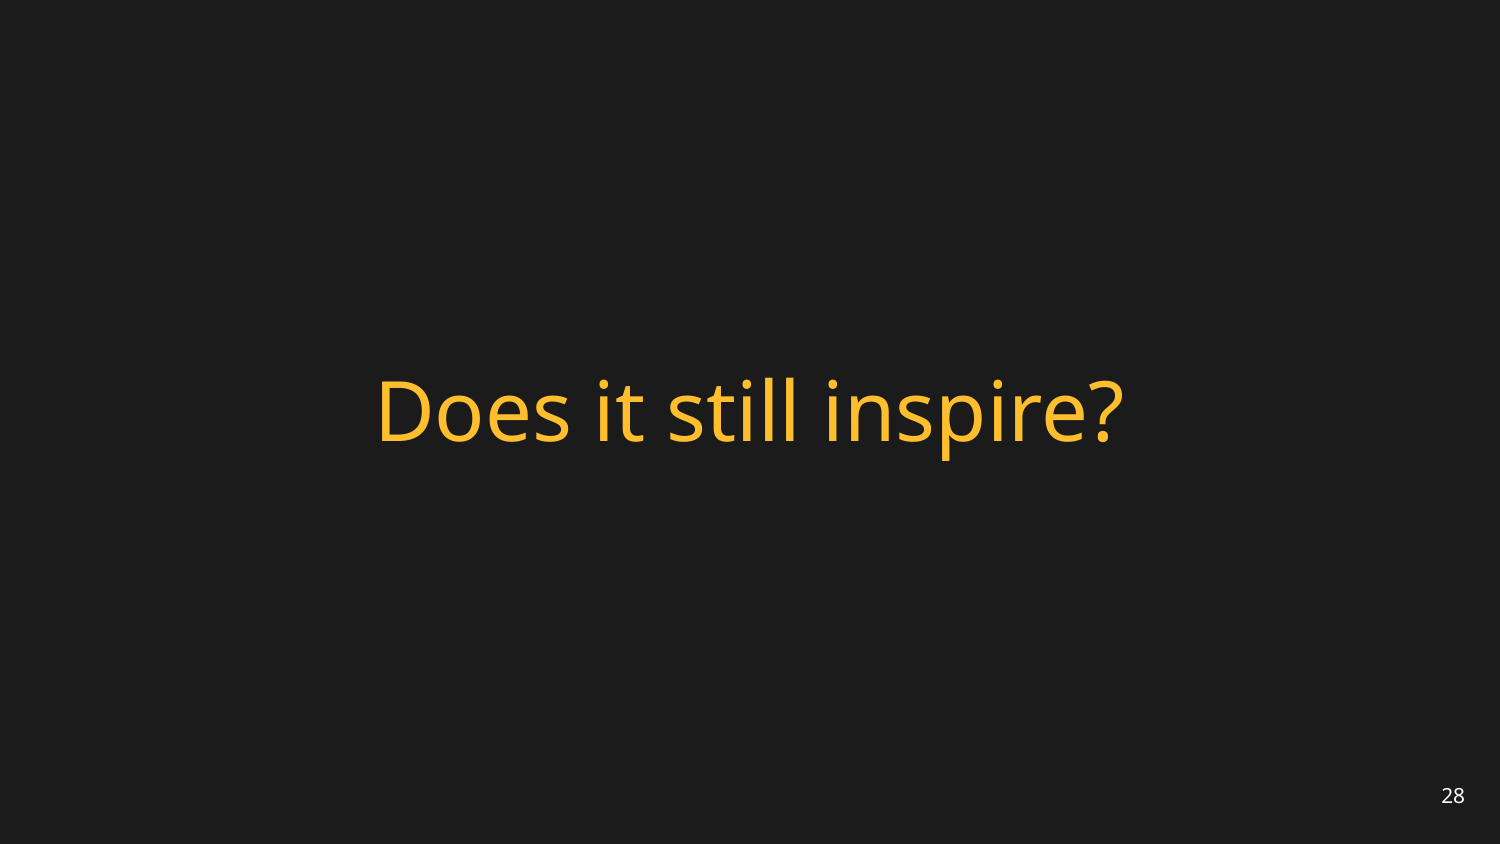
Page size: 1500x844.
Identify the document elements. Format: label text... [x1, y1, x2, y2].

slide_number 28 [1389, 764, 1480, 830]
title Does it still inspire? [51, 72, 1449, 753]
